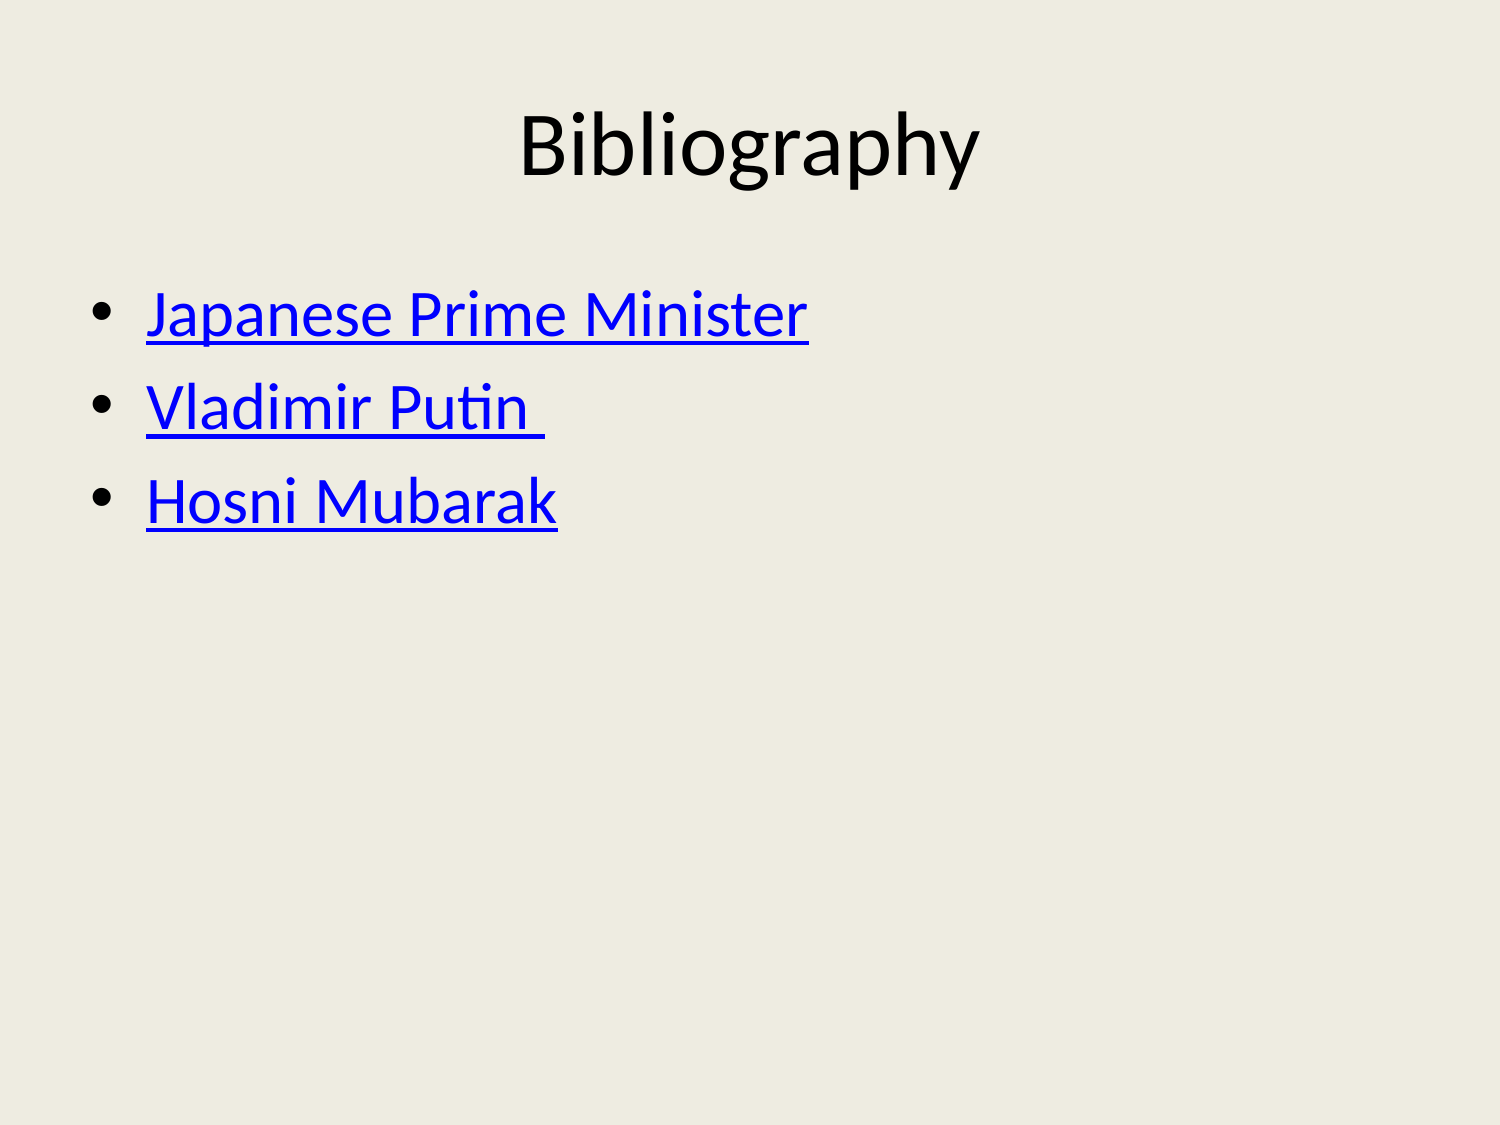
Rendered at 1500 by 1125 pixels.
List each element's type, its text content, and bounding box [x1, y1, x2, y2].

title Bibliography [75, 45, 1425, 233]
list Japanese Prime Minister Vladimir Putin Hosni Mubarak [75, 262, 1425, 1005]
